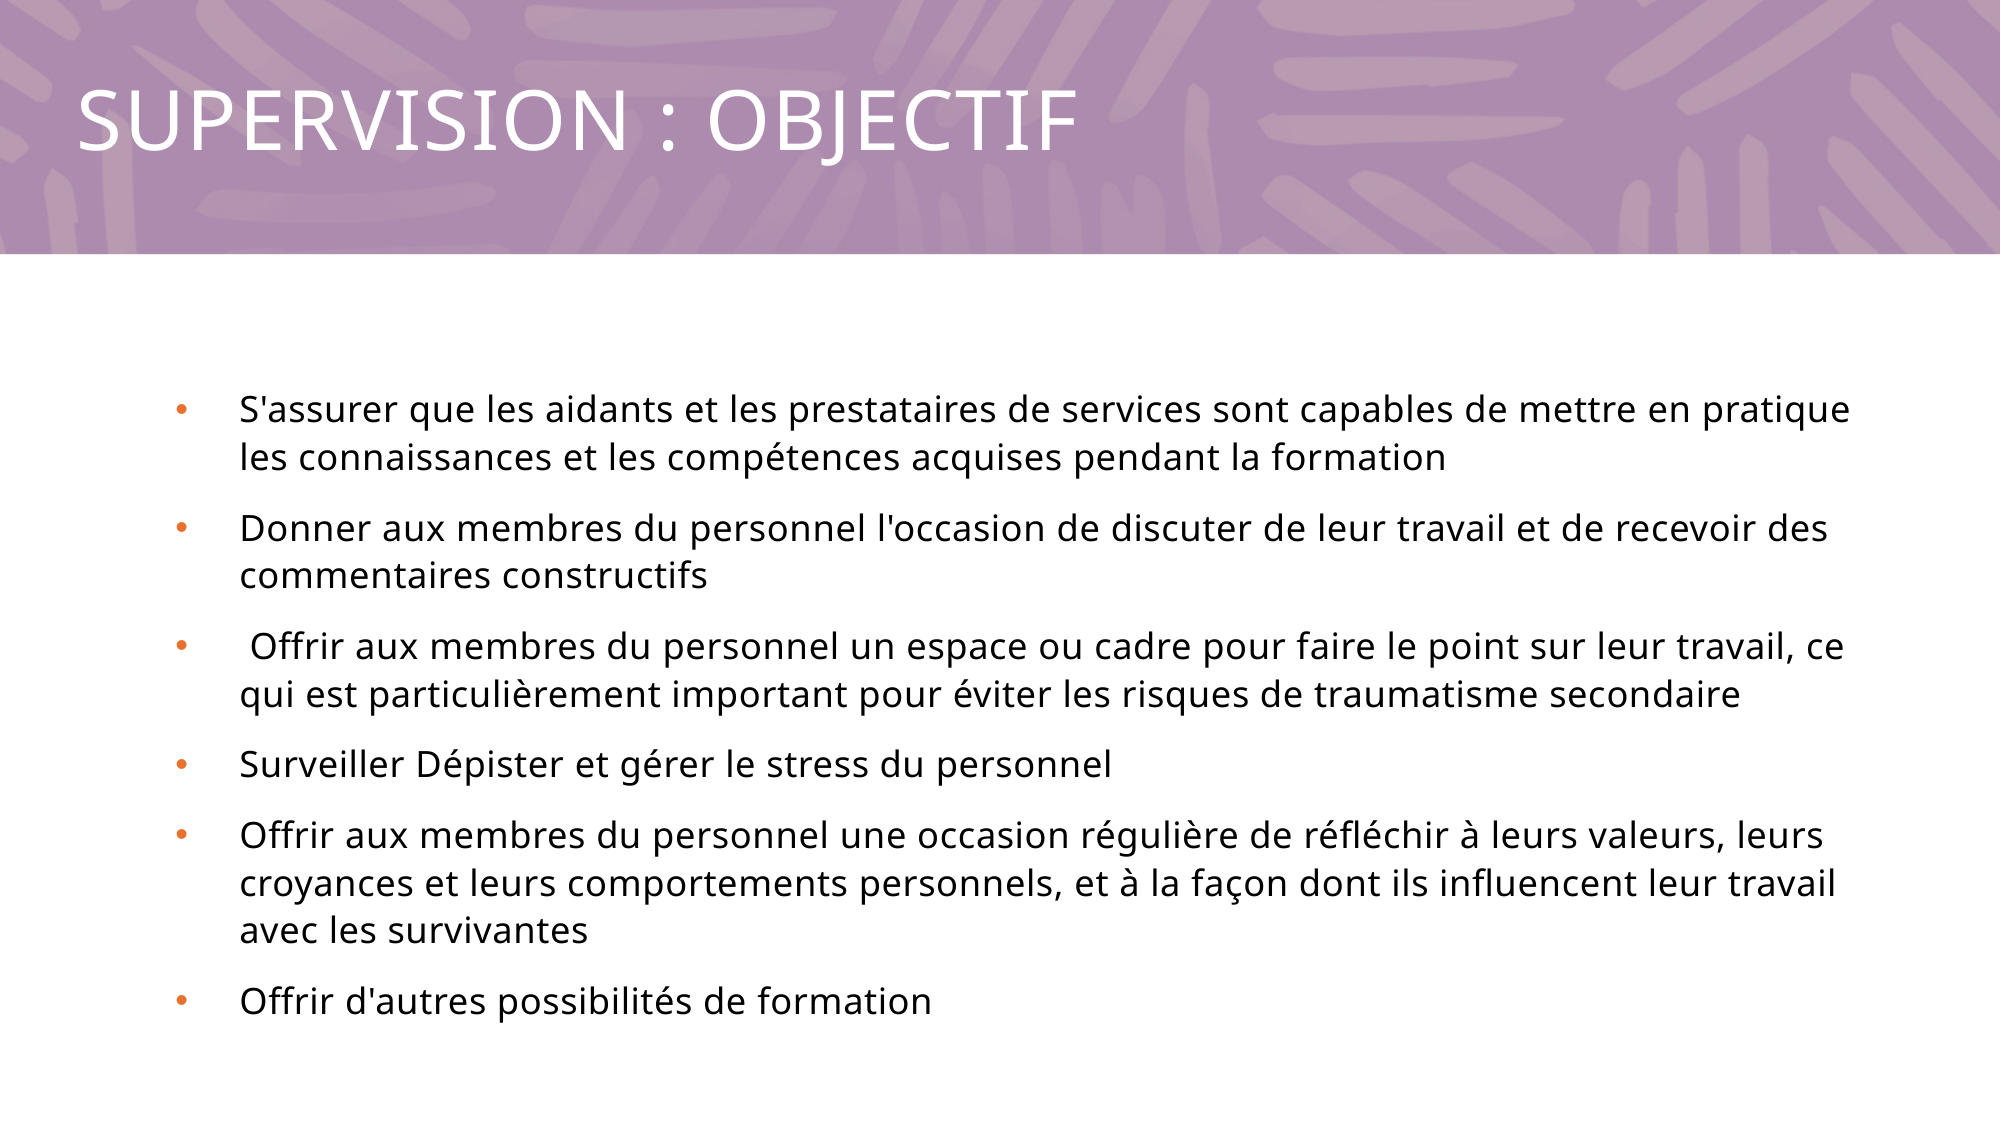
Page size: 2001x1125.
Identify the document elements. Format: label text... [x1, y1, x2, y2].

picture [0, 0, 2000, 1125]
list S'assurer que les aidants et les prestataires de services sont capables de mettre en pratique les connaissances et les compétences acquises pendant la formation Donner aux membres du personnel l'occasion de discuter de leur travail et de recevoir des commentaires constructifs Offrir aux membres du personnel un espace ou cadre pour faire le point sur leur travail, ce qui est particulièrement important pour éviter les risques de traumatisme secondaire Surveiller Dépister et gérer le stress du personnel Offrir aux membres du personnel une occasion régulière de réfléchir à leurs valeurs, leurs croyances et leurs comportements personnels, et à la façon dont ils influencent leur travail avec les survivantes Offrir d'autres possibilités de formation [167, 374, 1883, 1036]
title Supervision : Objectif [61, 33, 1938, 220]
